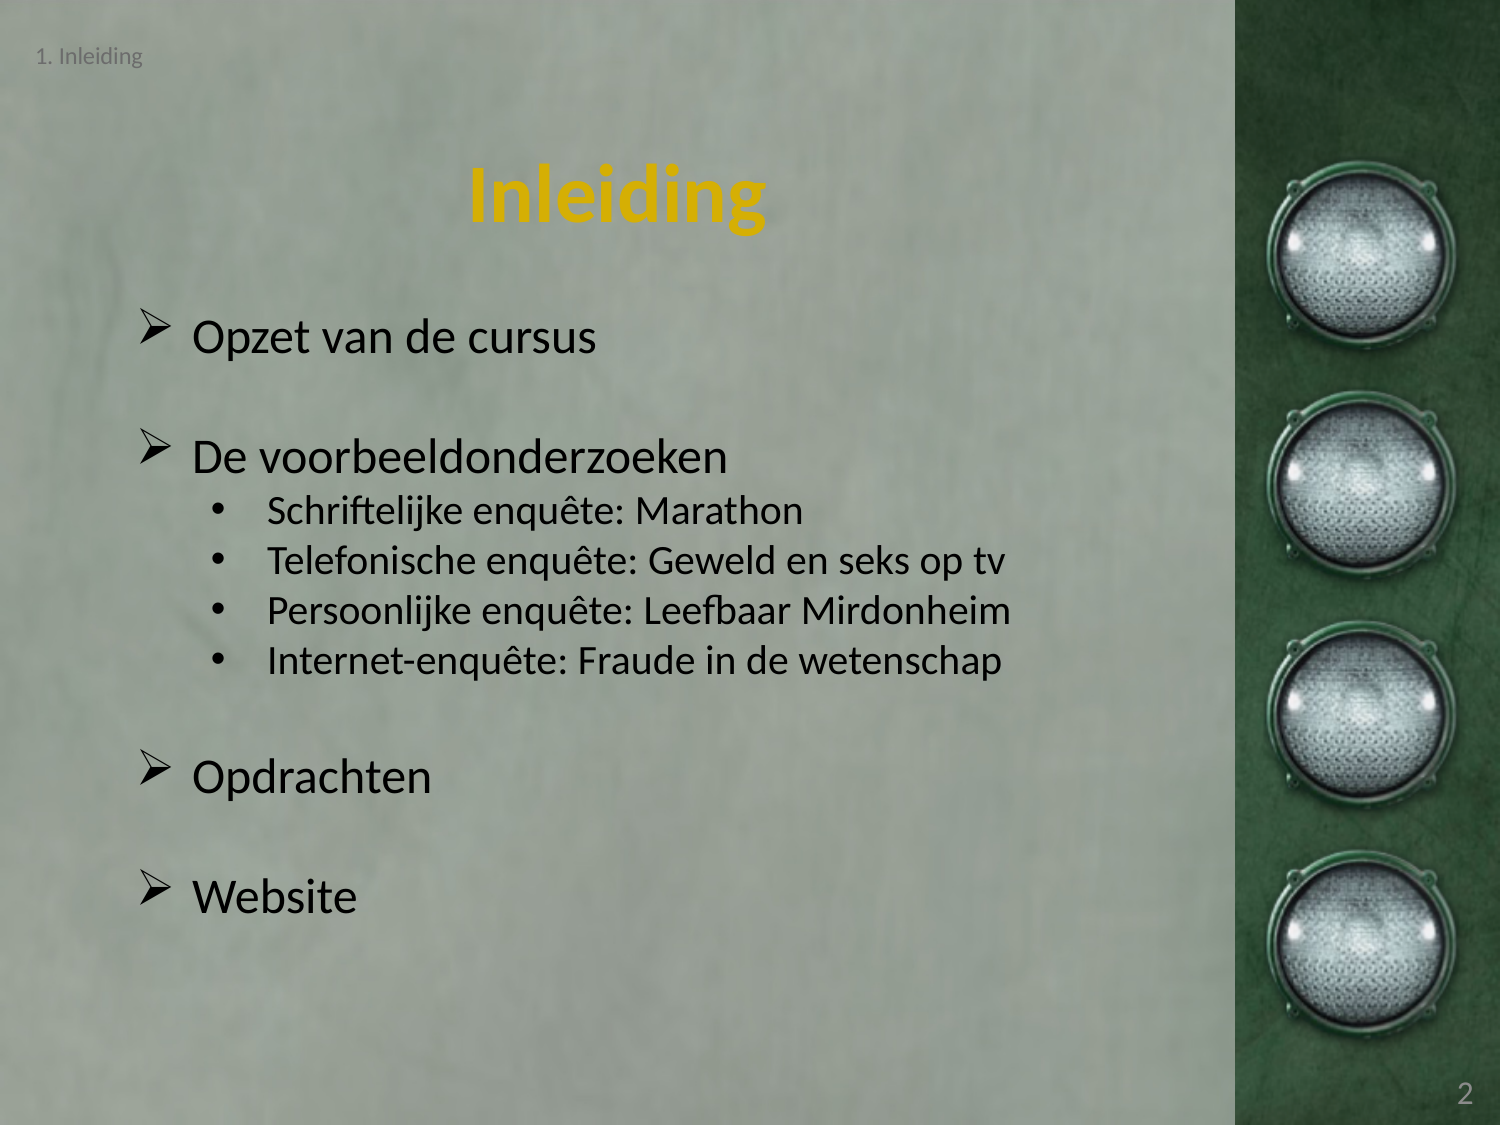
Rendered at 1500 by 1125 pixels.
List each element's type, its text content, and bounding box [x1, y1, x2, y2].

picture [0, 0, 1500, 1125]
title 1. Inleiding [19, 32, 765, 77]
subtitle Inleiding [0, 131, 1229, 276]
text_box Opzet van de cursus De voorbeeldonderzoeken Schriftelijke enquête: Marathon Telefonische enquête: Geweld en seks op tv Persoonlijke enquête: Leefbaar Mirdonheim Internet-enquête: Fraude in de wetenschap Opdrachten Website [121, 295, 1198, 931]
